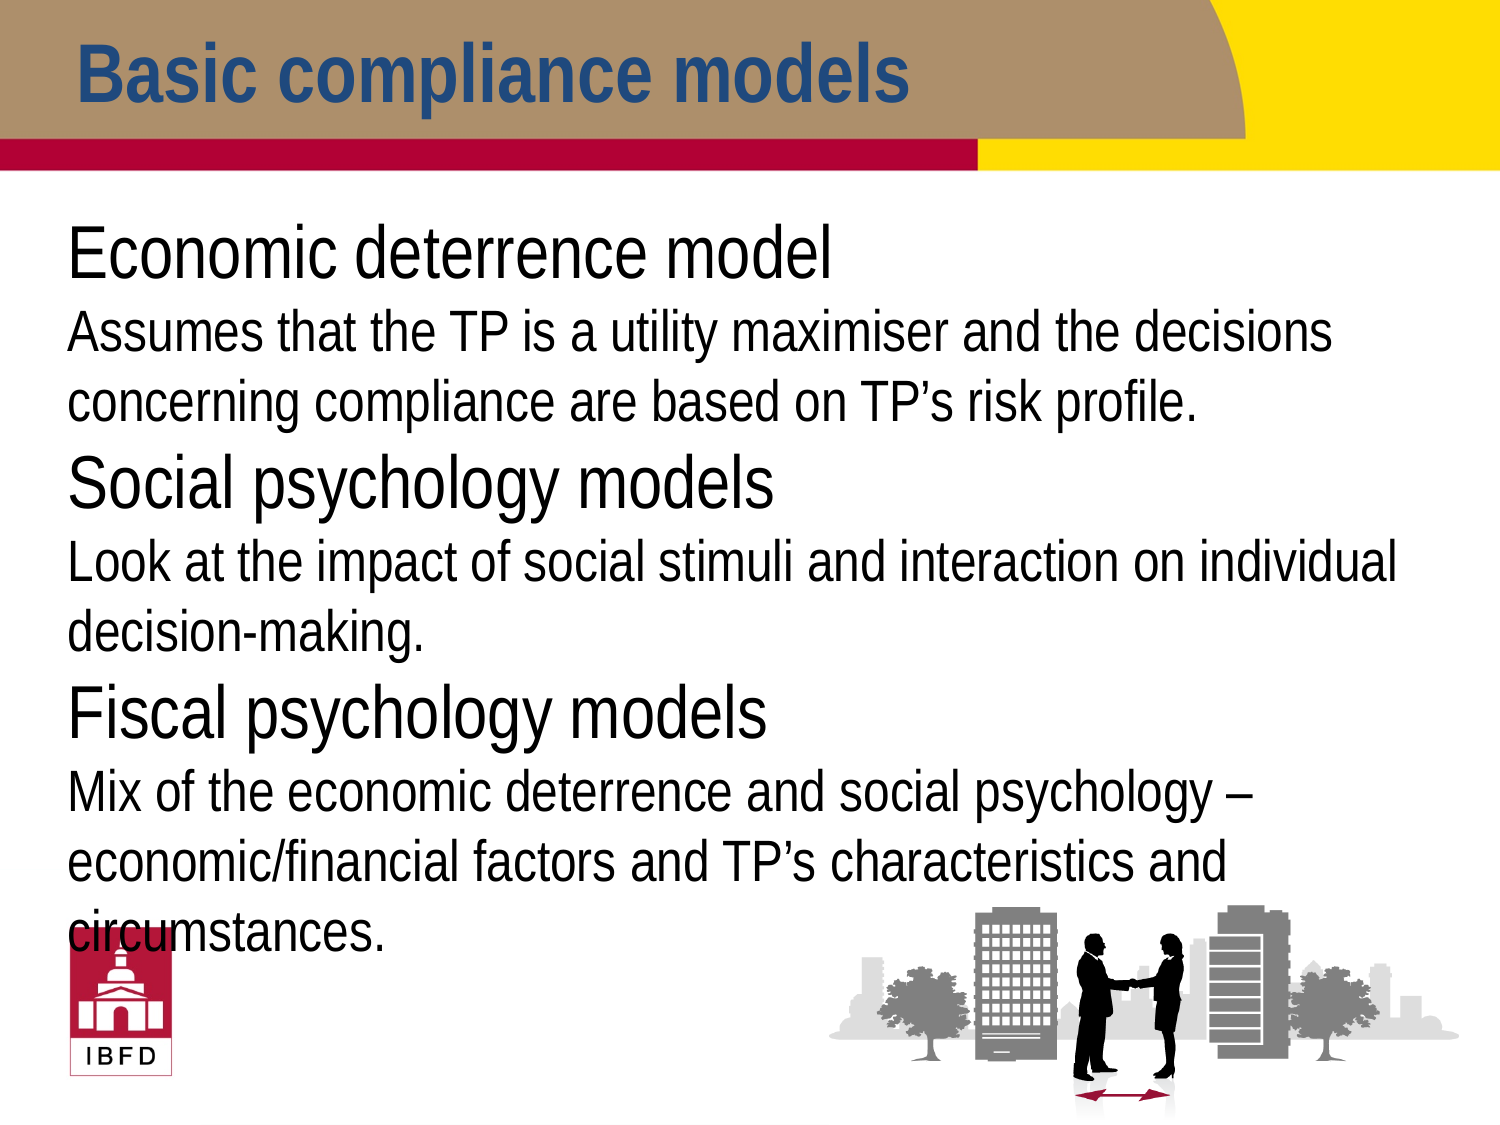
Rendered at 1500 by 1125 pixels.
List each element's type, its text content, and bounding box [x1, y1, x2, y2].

text_box Economic deterrence model Assumes that the TP is a utility maximiser and the decisions concerning compliance are based on TP’s risk profile. Social psychology models Look at the impact of social stimuli and interaction on individual decision-making. Fiscal psychology models Mix of the economic deterrence and social psychology – economic/financial factors and TP’s characteristics and circumstances. [53, 196, 1424, 1125]
picture [0, 0, 1500, 1125]
title Basic compliance models [61, 24, 1200, 114]
